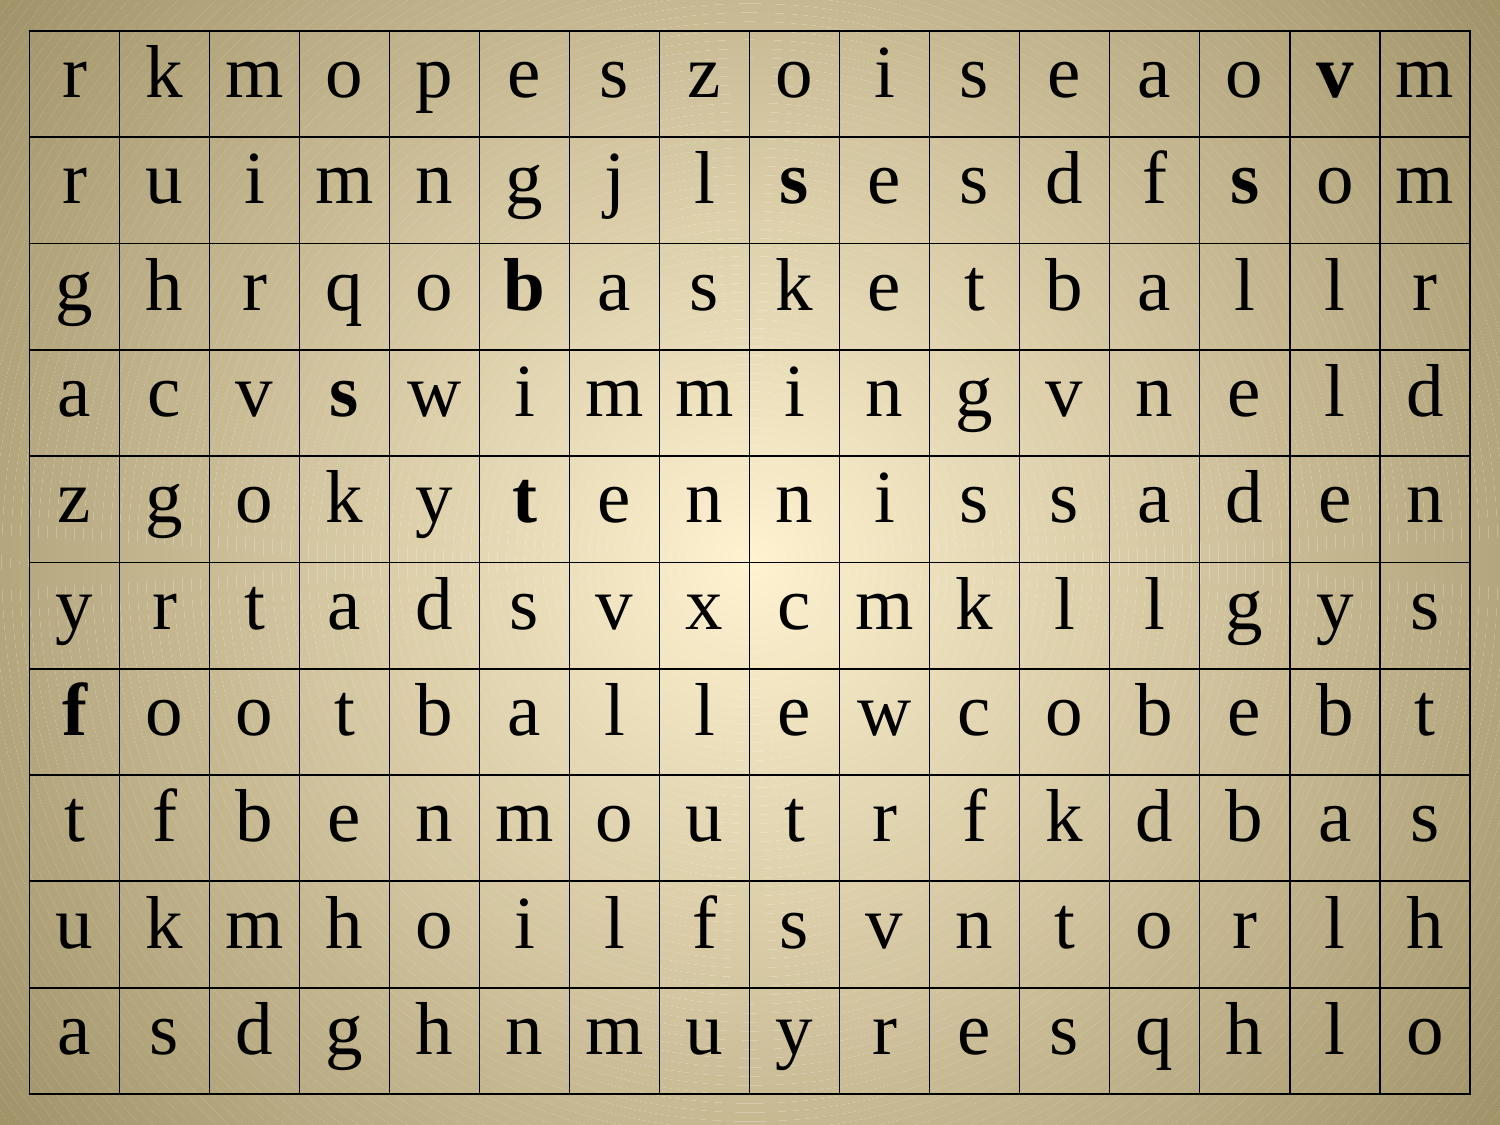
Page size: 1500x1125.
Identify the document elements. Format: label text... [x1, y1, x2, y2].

table_cell j [570, 138, 659, 243]
table_cell t [30, 776, 119, 880]
table_cell n [390, 776, 479, 880]
table_cell i [480, 882, 569, 987]
table_cell r [120, 563, 209, 668]
table_cell g [930, 351, 1019, 455]
table_cell v [210, 351, 299, 455]
table_cell s [120, 989, 209, 1093]
table_cell n [660, 457, 749, 562]
table_header o [300, 32, 389, 136]
table_cell n [390, 138, 479, 243]
table_cell k [300, 457, 389, 562]
table_cell m [570, 351, 659, 455]
table_cell c [120, 351, 209, 455]
table_cell e [1200, 670, 1289, 774]
table_cell s [660, 244, 749, 349]
table_cell w [390, 351, 479, 455]
table_cell r [1200, 882, 1289, 987]
table_header s [570, 32, 659, 136]
table_cell e [840, 138, 929, 243]
table_cell b [210, 776, 299, 880]
table_cell o [390, 244, 479, 349]
table_cell d [390, 563, 479, 668]
table_cell l [1020, 563, 1109, 668]
table_cell o [570, 776, 659, 880]
table_cell q [300, 244, 389, 349]
table_cell a [480, 670, 569, 774]
table_cell i [750, 351, 839, 455]
table_cell y [750, 989, 839, 1093]
table_cell u [660, 776, 749, 880]
table_cell h [120, 244, 209, 349]
table_cell r [210, 244, 299, 349]
table_cell s [1381, 563, 1469, 668]
table_header o [750, 32, 839, 136]
table_cell c [930, 670, 1019, 774]
table_cell b [1020, 244, 1109, 349]
table_cell l [660, 670, 749, 774]
table_header a [1110, 32, 1199, 136]
table_cell l [1291, 989, 1379, 1093]
table_cell t [930, 244, 1019, 349]
table_cell l [1291, 882, 1379, 987]
table_header i [840, 32, 929, 136]
table_cell o [1291, 138, 1379, 243]
table_cell i [480, 351, 569, 455]
table_cell g [30, 244, 119, 349]
table_cell y [390, 457, 479, 562]
table_cell o [120, 670, 209, 774]
table_cell a [1110, 457, 1199, 562]
table_cell a [30, 989, 119, 1093]
table_header p [390, 32, 479, 136]
table_cell a [300, 563, 389, 668]
table_cell d [1110, 776, 1199, 880]
table_cell e [300, 776, 389, 880]
table_cell g [480, 138, 569, 243]
table_cell d [1381, 351, 1469, 455]
table_cell k [1020, 776, 1109, 880]
table_cell f [30, 670, 119, 774]
table_cell a [1110, 244, 1199, 349]
table_cell n [930, 882, 1019, 987]
table_cell b [480, 244, 569, 349]
table_header r [30, 32, 119, 136]
table_cell f [120, 776, 209, 880]
table_cell m [210, 882, 299, 987]
table_cell v [570, 563, 659, 668]
table_cell y [1291, 563, 1379, 668]
table_cell l [1291, 351, 1379, 455]
table_cell m [1381, 138, 1469, 243]
table_cell l [660, 138, 749, 243]
table_cell m [300, 138, 389, 243]
table_cell s [750, 138, 839, 243]
table_cell q [1110, 989, 1199, 1093]
table_cell s [1381, 776, 1469, 880]
table_cell g [300, 989, 389, 1093]
table_cell s [1020, 989, 1109, 1093]
table_cell s [930, 138, 1019, 243]
table_cell w [840, 670, 929, 774]
table_cell n [840, 351, 929, 455]
table_cell l [570, 882, 659, 987]
table_cell o [210, 670, 299, 774]
table_cell h [1200, 989, 1289, 1093]
table_cell h [1381, 882, 1469, 987]
table_cell y [30, 563, 119, 668]
table_cell x [660, 563, 749, 668]
table_cell k [930, 563, 1019, 668]
table_cell s [1200, 138, 1289, 243]
table_cell t [300, 670, 389, 774]
table_cell o [210, 457, 299, 562]
table_header k [120, 32, 209, 136]
table_cell r [1381, 244, 1469, 349]
table_cell v [840, 882, 929, 987]
table_cell o [1381, 989, 1469, 1093]
table_cell s [300, 351, 389, 455]
table_header o [1200, 32, 1289, 136]
table_cell z [30, 457, 119, 562]
table_cell d [1200, 457, 1289, 562]
table_header e [1020, 32, 1109, 136]
table_cell u [660, 989, 749, 1093]
table_cell r [840, 989, 929, 1093]
table_cell o [1020, 670, 1109, 774]
table_cell m [480, 776, 569, 880]
table_header v [1291, 32, 1379, 136]
table_cell o [390, 882, 479, 987]
table_cell h [300, 882, 389, 987]
table_cell t [1020, 882, 1109, 987]
table_cell v [1020, 351, 1109, 455]
table_cell i [840, 457, 929, 562]
table_header s [930, 32, 1019, 136]
table_cell g [120, 457, 209, 562]
table_cell f [660, 882, 749, 987]
table_cell s [480, 563, 569, 668]
table_cell l [570, 670, 659, 774]
table_cell e [840, 244, 929, 349]
table_header z [660, 32, 749, 136]
table_cell e [930, 989, 1019, 1093]
table_cell m [660, 351, 749, 455]
table_header m [210, 32, 299, 136]
table_cell b [390, 670, 479, 774]
table_cell l [1291, 244, 1379, 349]
table_cell f [1110, 138, 1199, 243]
table_cell e [1291, 457, 1379, 562]
table_cell u [120, 138, 209, 243]
table_cell l [1110, 563, 1199, 668]
table_cell t [480, 457, 569, 562]
table_cell n [1110, 351, 1199, 455]
table_cell b [1110, 670, 1199, 774]
table_cell b [1200, 776, 1289, 880]
table_cell f [930, 776, 1019, 880]
table_cell a [1291, 776, 1379, 880]
table_cell a [570, 244, 659, 349]
table_cell a [30, 351, 119, 455]
table_cell m [840, 563, 929, 668]
table_cell r [30, 138, 119, 243]
table_cell e [1200, 351, 1289, 455]
table_cell m [570, 989, 659, 1093]
table_cell b [1291, 670, 1379, 774]
table_cell t [750, 776, 839, 880]
table_cell g [1200, 563, 1289, 668]
table_cell e [570, 457, 659, 562]
table_cell d [210, 989, 299, 1093]
table_cell r [840, 776, 929, 880]
table_cell s [750, 882, 839, 987]
table_cell s [930, 457, 1019, 562]
table_cell s [1020, 457, 1109, 562]
table_cell u [30, 882, 119, 987]
table_cell l [1200, 244, 1289, 349]
table_cell i [210, 138, 299, 243]
table_cell c [750, 563, 839, 668]
table_cell k [750, 244, 839, 349]
table_header m [1381, 32, 1469, 136]
table_cell n [750, 457, 839, 562]
table_cell n [480, 989, 569, 1093]
table_cell t [1381, 670, 1469, 774]
table_cell t [210, 563, 299, 668]
table_cell n [1381, 457, 1469, 562]
table_cell k [120, 882, 209, 987]
table_cell e [750, 670, 839, 774]
table_cell o [1110, 882, 1199, 987]
table_cell d [1020, 138, 1109, 243]
table_header e [480, 32, 569, 136]
table_cell h [390, 989, 479, 1093]
